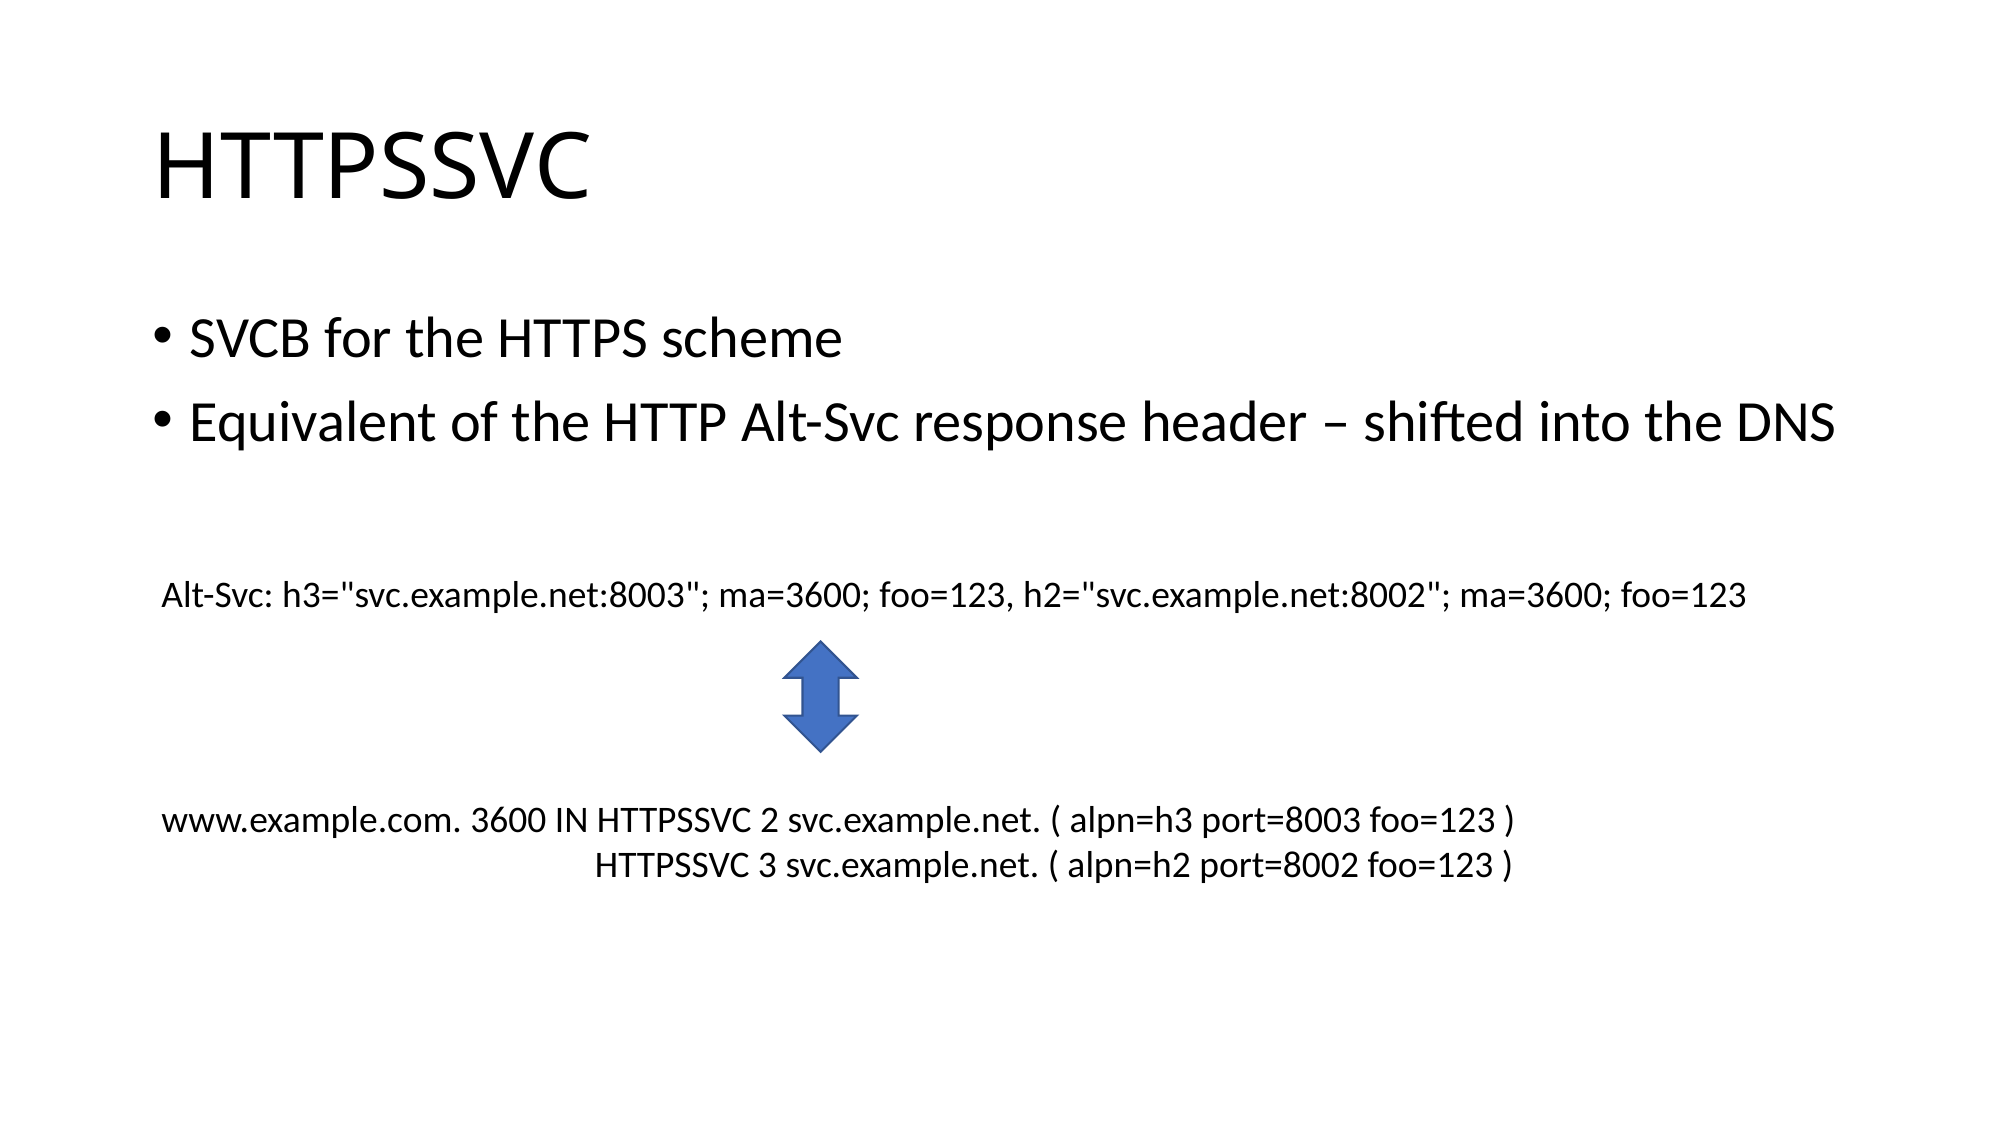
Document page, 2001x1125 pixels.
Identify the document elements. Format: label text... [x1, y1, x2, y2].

text_box Alt-Svc: h3="svc.example.net:8003"; ma=3600; foo=123, h2="svc.example.net:8002"; ma=3600; foo=123 www.example.com. 3600 IN HTTPSSVC 2 svc.example.net. ( alpn=h3 port=8003 foo=123 ) HTTPSSVC 3 svc.example.net. ( alpn=h2 port=8002 foo=123 ) [146, 562, 1763, 938]
text_box [781, 640, 860, 754]
list SVCB for the HTTPS scheme Equivalent of the HTTP Alt-Svc response header – shifted into the DNS [137, 299, 1863, 490]
title HTTPSSVC [137, 59, 1863, 278]
